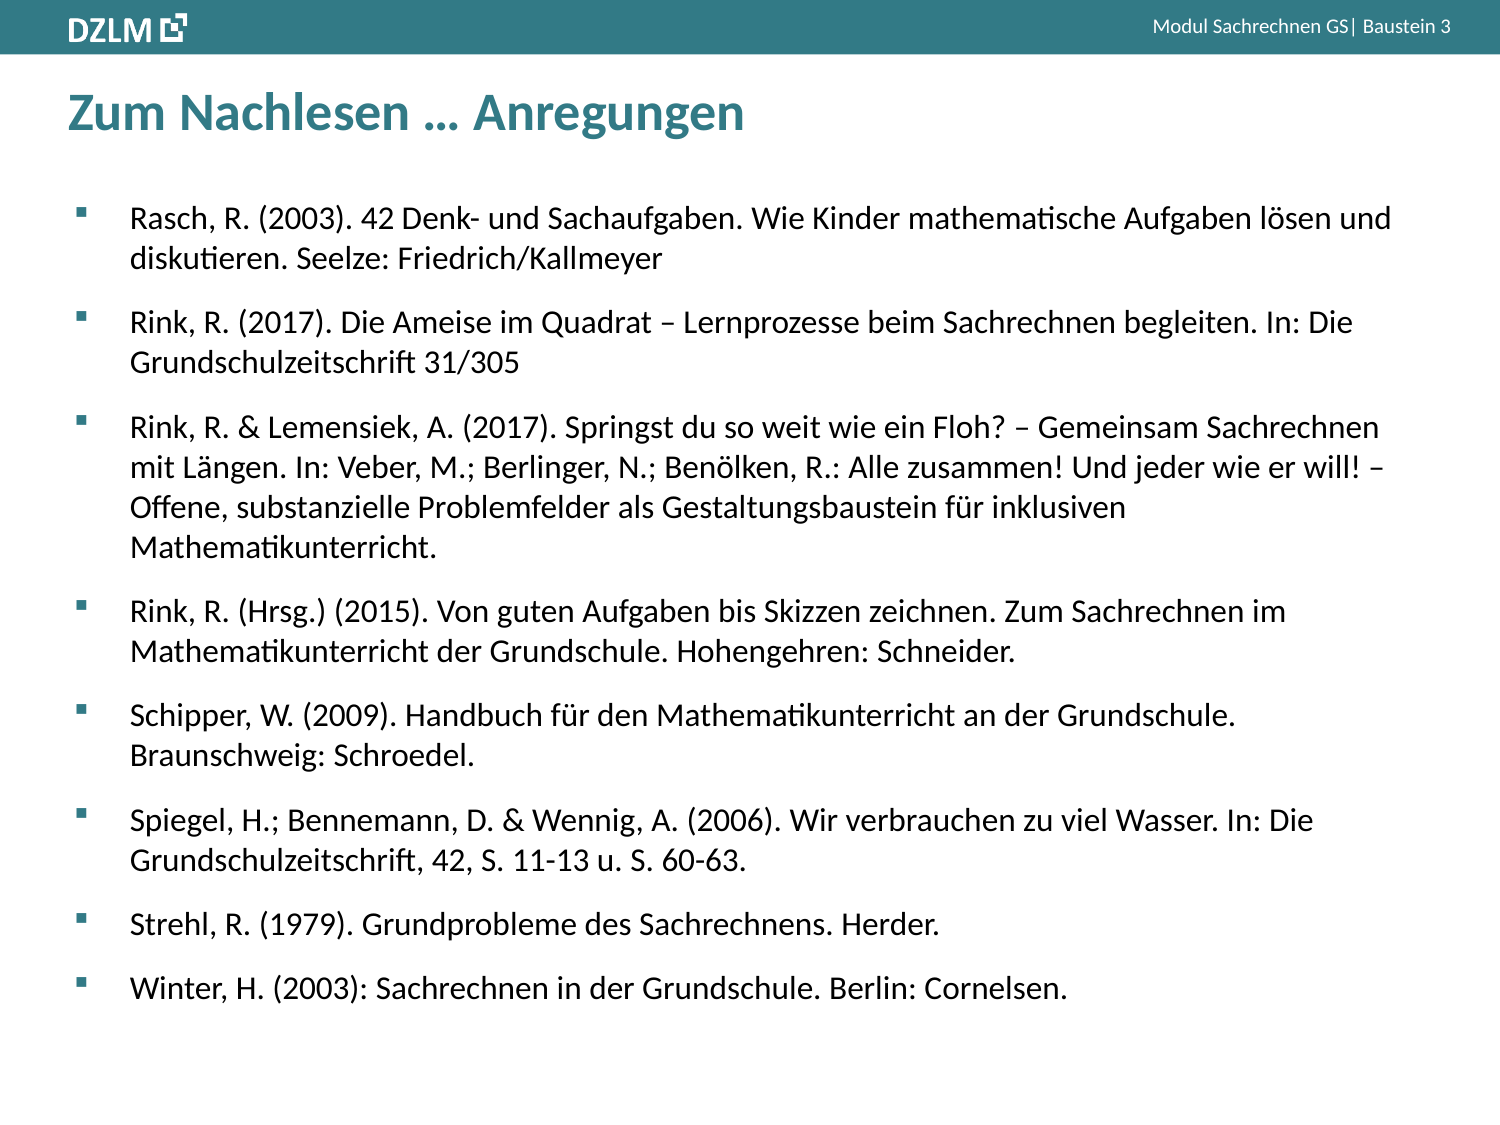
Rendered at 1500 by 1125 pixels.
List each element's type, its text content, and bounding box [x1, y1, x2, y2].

title Zum Nachlesen … Anregungen [53, 68, 1459, 149]
list Rasch, R. (2003). 42 Denk- und Sachaufgaben. Wie Kinder mathematische Aufgaben lösen und diskutieren. Seelze: Friedrich/Kallmeyer Rink, R. (2017). Die Ameise im Quadrat – Lernprozesse beim Sachrechnen begleiten. In: Die Grundschulzeitschrift 31/305 Rink, R. & Lemensiek, A. (2017). Springst du so weit wie ein Floh? – Gemeinsam Sachrechnen mit Längen. In: Veber, M.; Berlinger, N.; Benölken, R.: Alle zusammen! Und jeder wie er will! – Offene, substanzielle Problemfelder als Gestaltungsbaustein für inklusiven Mathematikunterricht. Rink, R. (Hrsg.) (2015). Von guten Aufgaben bis Skizzen zeichnen. Zum Sachrechnen im Mathematikunterricht der Grundschule. Hohengehren: Schneider. Schipper, W. (2009). Handbuch für den Mathematikunterricht an der Grundschule. Braunschweig: Schroedel. Spiegel, H.; Bennemann, D. & Wennig, A. (2006). Wir verbrauchen zu viel Wasser. In: Die Grundschulzeitschrift, 42, S. 11-13 u. S. 60-63. Strehl, R. (1979). Grundprobleme des Sachrechnens. Herder. Winter, H. (2003): Sachrechnen in der Grundschule. Berlin: Cornelsen. [58, 196, 1430, 1071]
